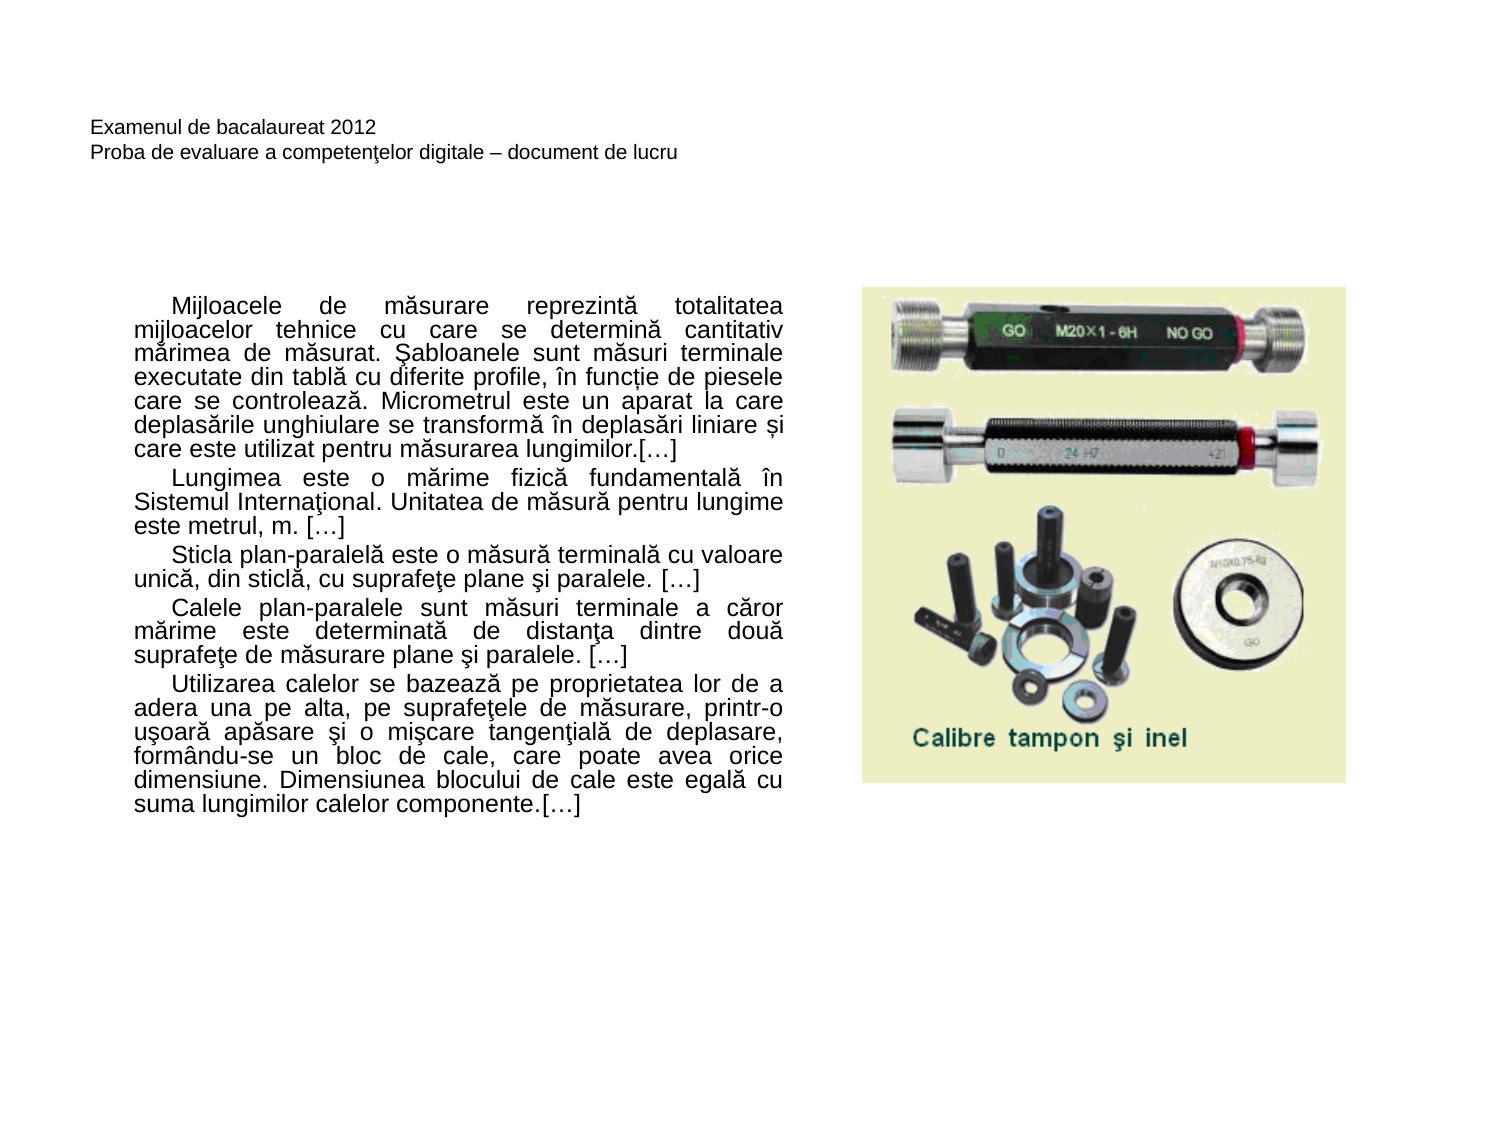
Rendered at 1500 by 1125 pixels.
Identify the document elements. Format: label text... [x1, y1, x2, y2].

title Examenul de bacalaureat 2012 Proba de evaluare a competenţelor digitale – document de lucru [74, 44, 1426, 233]
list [862, 287, 1346, 783]
list Mijloacele de măsurare reprezintă totalitatea mijloacelor tehnice cu care se determină cantitativ mărimea de măsurat. Şabloanele sunt măsuri terminale executate din tablă cu diferite profile, în funcție de piesele care se controlează. Micrometrul este un aparat la care deplasările unghiulare se transformă în deplasări liniare și care este utilizat pentru măsurarea lungimilor.[…] Lungimea este o mărime fizică fundamentală în Sistemul Internaţional. Unitatea de măsură pentru lungime este metrul, m. […] Sticla plan-paralelă este o măsură terminală cu valoare unică, din sticlă, cu suprafeţe plane şi paralele. […] Calele plan-paralele sunt măsuri terminale a căror mărime este determinată de distanţa dintre două suprafeţe de măsurare plane şi paralele. […] Utilizarea calelor se bazează pe proprietatea lor de a adera una pe alta, pe suprafeţele de măsurare, printr-o uşoară apăsare şi o mişcare tangenţială de deplasare, formându-se un bloc de cale, care poate avea orice dimensiune. Dimensiunea blocului de cale este egală cu suma lungimilor calelor componente.[…] [99, 287, 801, 926]
